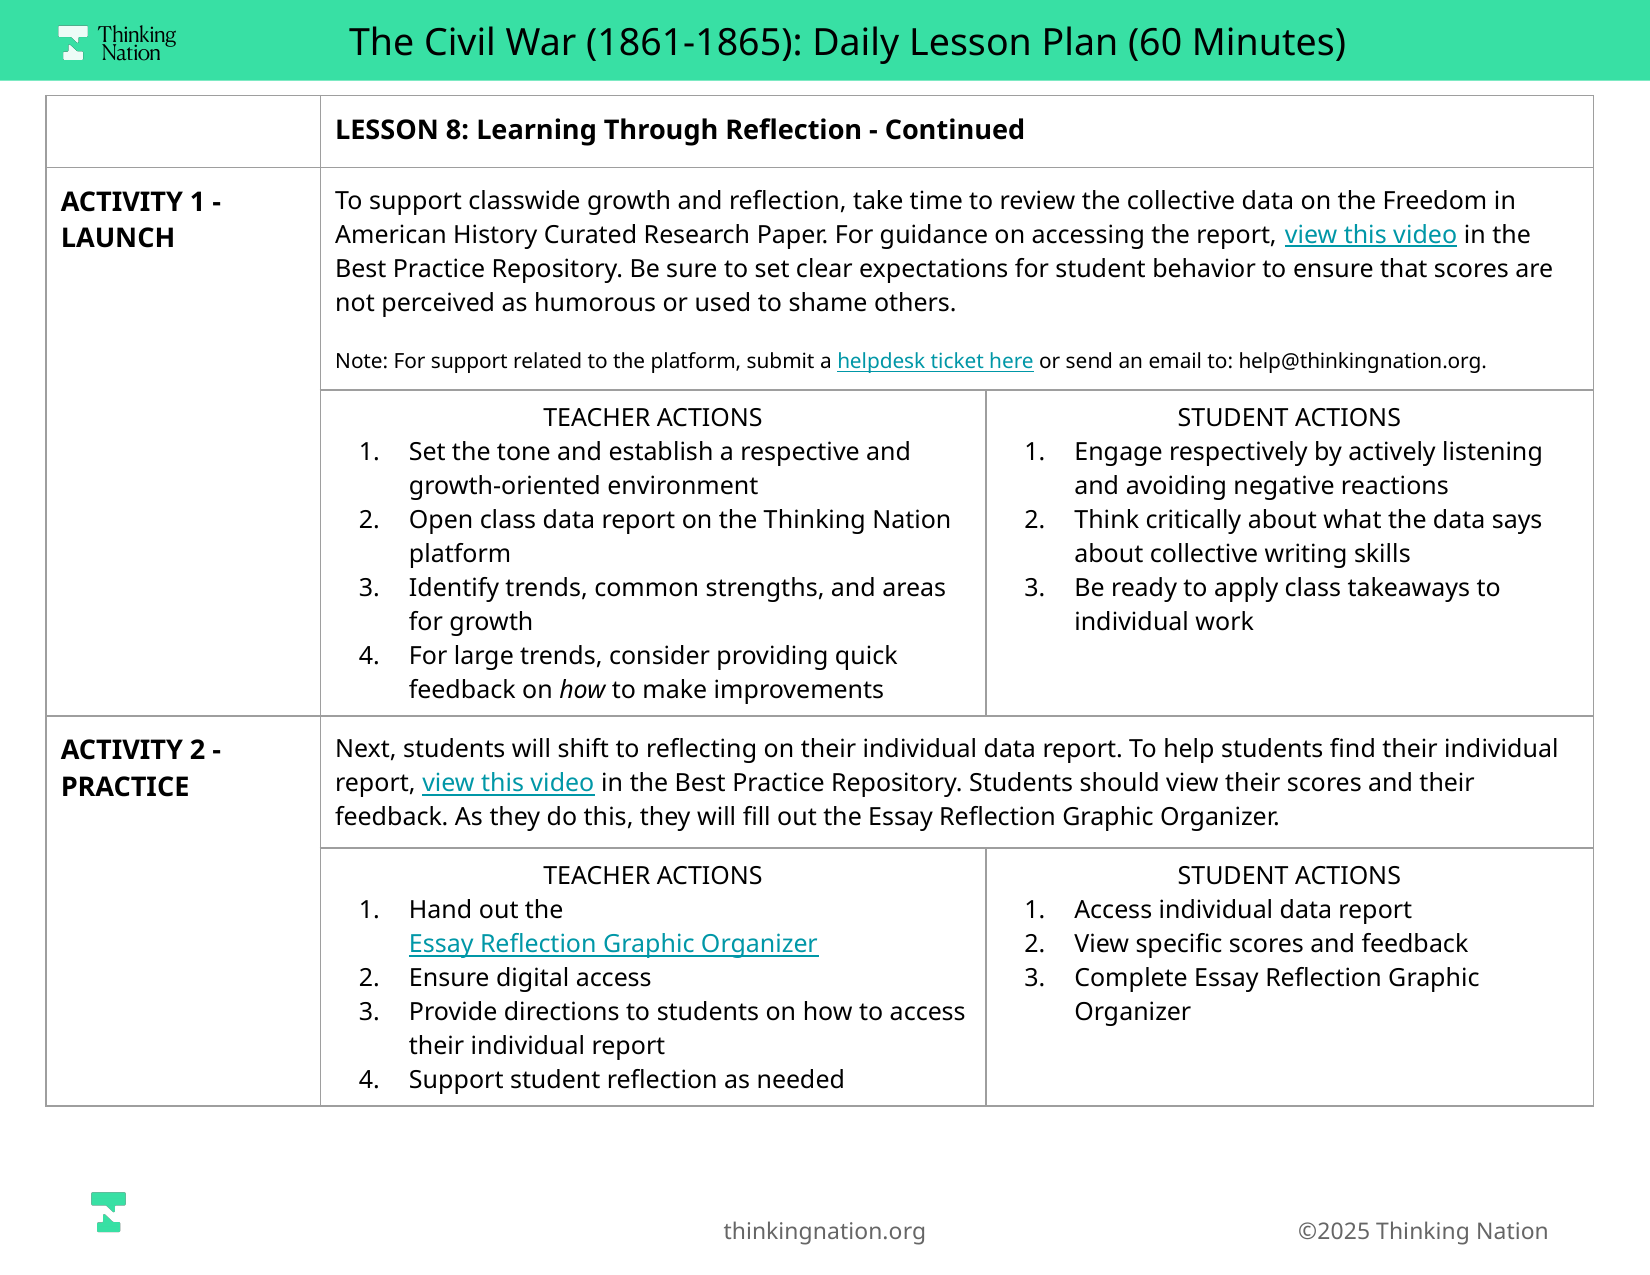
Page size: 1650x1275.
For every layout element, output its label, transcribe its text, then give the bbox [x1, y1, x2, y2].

table_cell ACTIVITY 2 - PRACTICE [47, 717, 320, 1105]
text_box The Civil War (1861-1865): Daily Lesson Plan (60 Minutes) [0, 0, 1650, 81]
table_cell To support classwide growth and reflection, take time to review the collective data on the Freedom in American History Curated Research Paper. For guidance on accessing the report, view this video in the Best Practice Repository. Be sure to set clear expectations for student behavior to ensure that scores are not perceived as humorous or used to shame others. Note: For support related to the platform, submit a helpdesk ticket here or send an email to: help@thinkingnation.org. [321, 168, 1593, 389]
picture [45, 14, 180, 85]
table_header [47, 96, 320, 167]
table_cell TEACHER ACTIONS Set the tone and establish a respective and growth-oriented environment Open class data report on the Thinking Nation platform Identify trends, common strengths, and areas for growth For large trends, consider providing quick feedback on how to make improvements [321, 391, 985, 715]
table_cell TEACHER ACTIONS Hand out the Essay Reflection Graphic Organizer Ensure digital access Provide directions to students on how to access their individual report Support student reflection as needed [321, 849, 985, 1105]
table_cell Next, students will shift to reflecting on their individual data report. To help students find their individual report, view this video in the Best Practice Repository. Students should view their scores and their feedback. As they do this, they will fill out the Essay Reflection Graphic Organizer. [321, 717, 1593, 847]
table_cell STUDENT ACTIONS Engage respectively by actively listening and avoiding negative reactions Think critically about what the data says about collective writing skills Be ready to apply class takeaways to individual work [987, 391, 1593, 715]
table_header LESSON 8: Learning Through Reflection - Continued [321, 96, 1593, 167]
text_box thinkingnation.org [629, 1200, 1021, 1240]
picture [80, 1184, 136, 1240]
text_box ©2025 Thinking Nation [1174, 1200, 1566, 1240]
table_cell STUDENT ACTIONS Access individual data report View specific scores and feedback Complete Essay Reflection Graphic Organizer [987, 849, 1593, 1105]
table_cell ACTIVITY 1 - LAUNCH [47, 168, 320, 715]
